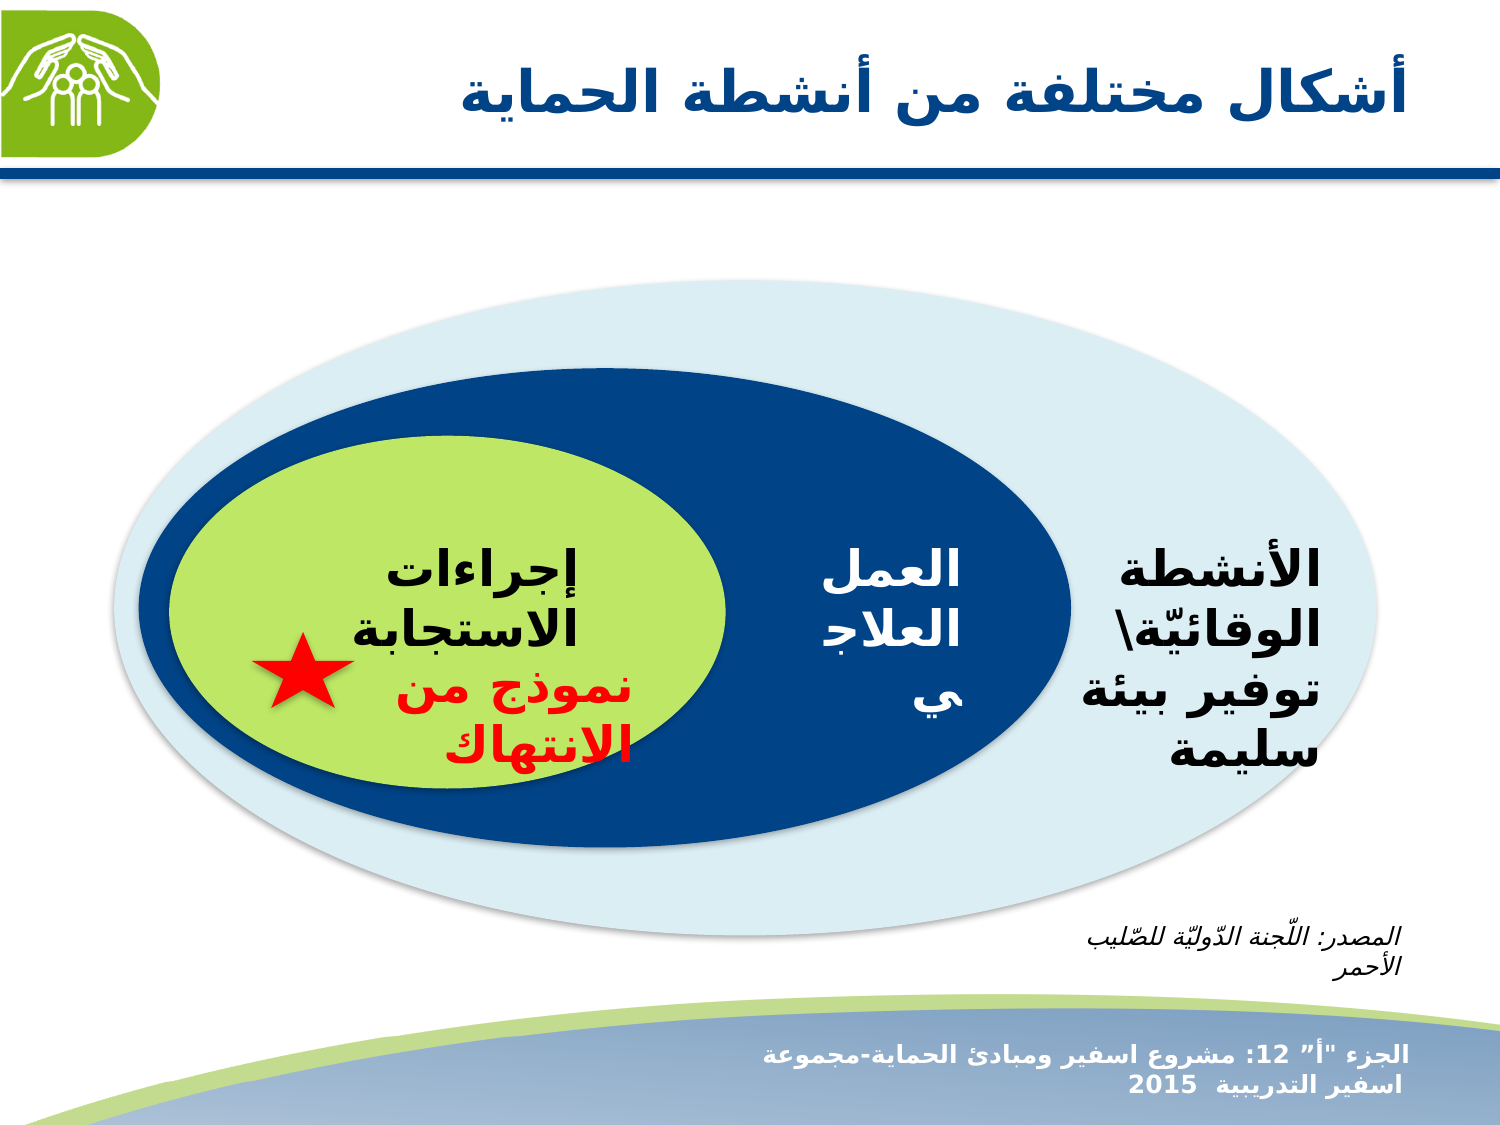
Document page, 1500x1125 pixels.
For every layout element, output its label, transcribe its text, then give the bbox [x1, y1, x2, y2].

text_box [173, 646, 577, 790]
list إجراءات الاستجابة [138, 528, 595, 646]
text_box المصدر: اللّجنة الدّوليّة للصّليب الأحمر [1027, 912, 1415, 988]
text_box [201, 434, 727, 734]
text_box العمل العلاجي [762, 528, 978, 644]
text_box [250, 631, 324, 709]
text_box الأنشطة الوقائيّة\ توفير بيئة سليمة [1014, 528, 1338, 732]
title أشكال مختلفة من أنشطة الحماية [75, 0, 1425, 178]
footer الجزء "أ” 12: مشروع اسفير ومبادئ الحماية-مجموعة اسفير التدريبية 2015 [679, 1038, 1425, 1099]
text_box [113, 279, 1378, 937]
picture [0, 9, 75, 158]
text_box [143, 367, 1046, 849]
picture [0, 992, 1500, 1125]
text_box نموذج من الانتهاك [324, 644, 650, 769]
